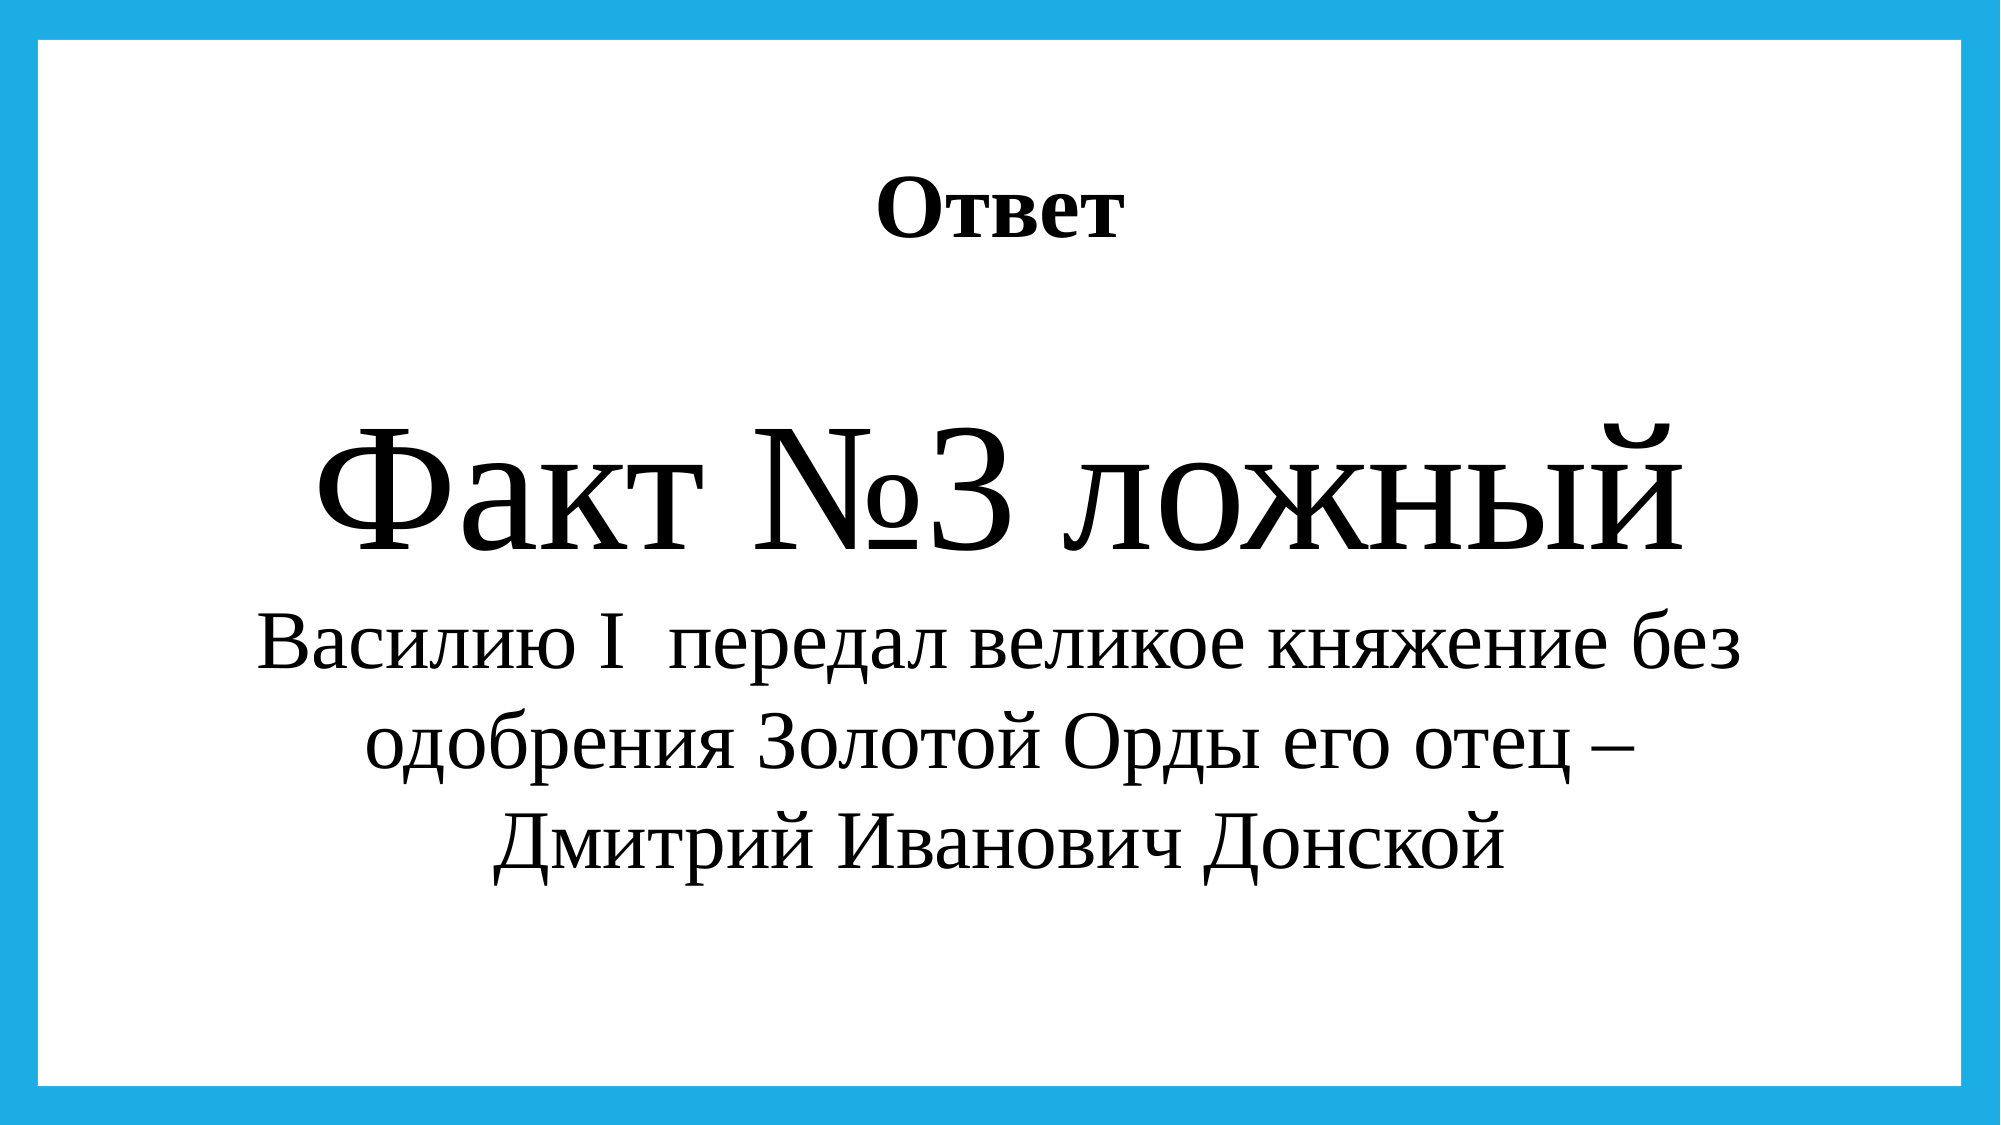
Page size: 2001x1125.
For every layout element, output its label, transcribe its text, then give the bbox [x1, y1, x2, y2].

text_box Ответ Факт №3 ложный Василию I передал великое княжение без одобрения Золотой Орды его отец – Дмитрий Иванович Донской [204, 138, 1795, 893]
